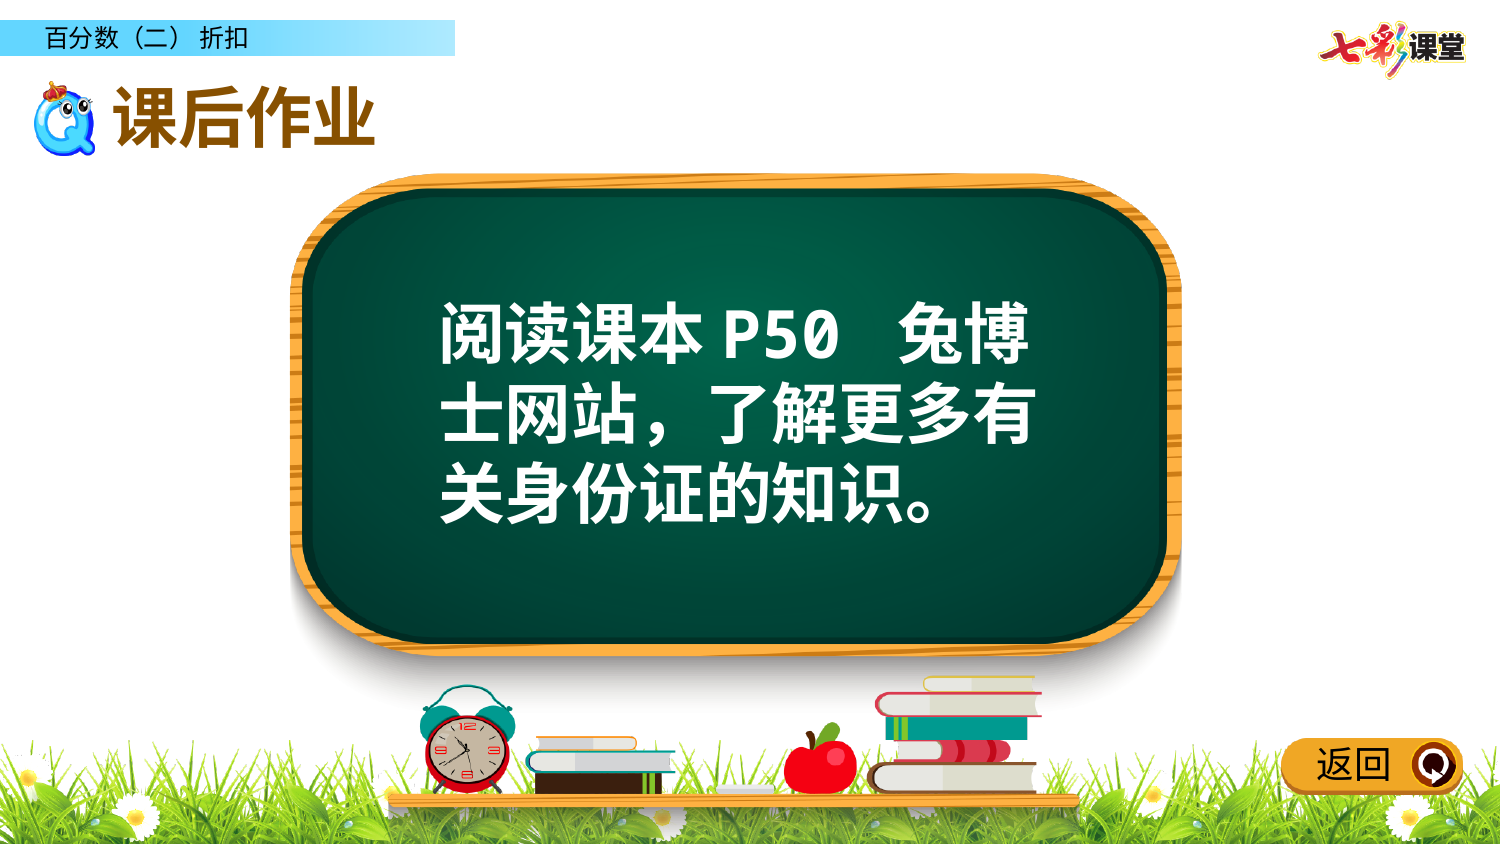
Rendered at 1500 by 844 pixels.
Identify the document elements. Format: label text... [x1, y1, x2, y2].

picture [0, 173, 1500, 844]
picture [34, 80, 96, 157]
picture [1316, 20, 1468, 80]
text_box 课后作业 [100, 69, 404, 161]
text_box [1281, 733, 1464, 795]
